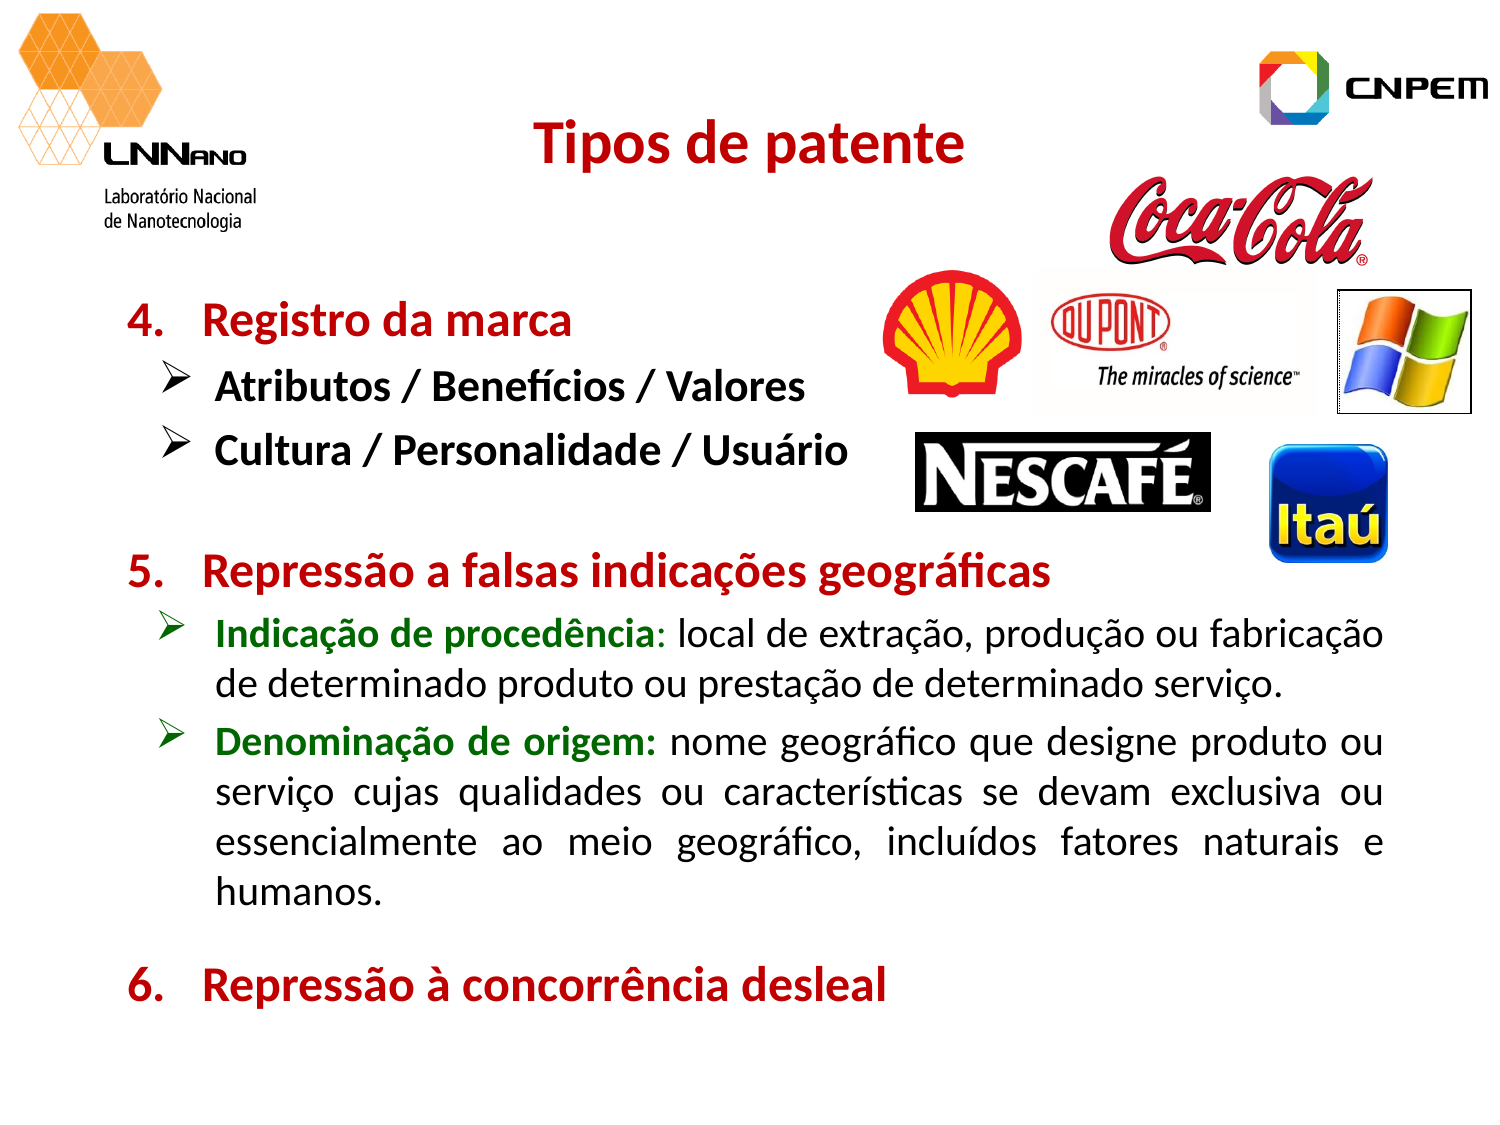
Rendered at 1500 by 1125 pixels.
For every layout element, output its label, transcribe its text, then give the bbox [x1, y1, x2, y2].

picture [1269, 444, 1389, 563]
picture [0, 11, 1500, 232]
picture [1033, 172, 1379, 416]
title Tipos de patente [75, 45, 1425, 233]
picture [915, 432, 1211, 512]
list Registro da marca Atributos / Benefícios / Valores Cultura / Personalidade / Usuário Repressão a falsas indicações geográficas Indicação de procedência: local de extração, produção ou fabricação de determinado produto ou prestação de determinado serviço. Denominação de origem: nome geográfico que designe produto ou serviço cujas qualidades ou características se devam exclusiva ou essencialmente ao meio geográfico, incluídos fatores naturais e humanos. Repressão à concorrência desleal [112, 278, 1400, 1088]
picture [1337, 290, 1471, 413]
picture [879, 266, 1024, 400]
